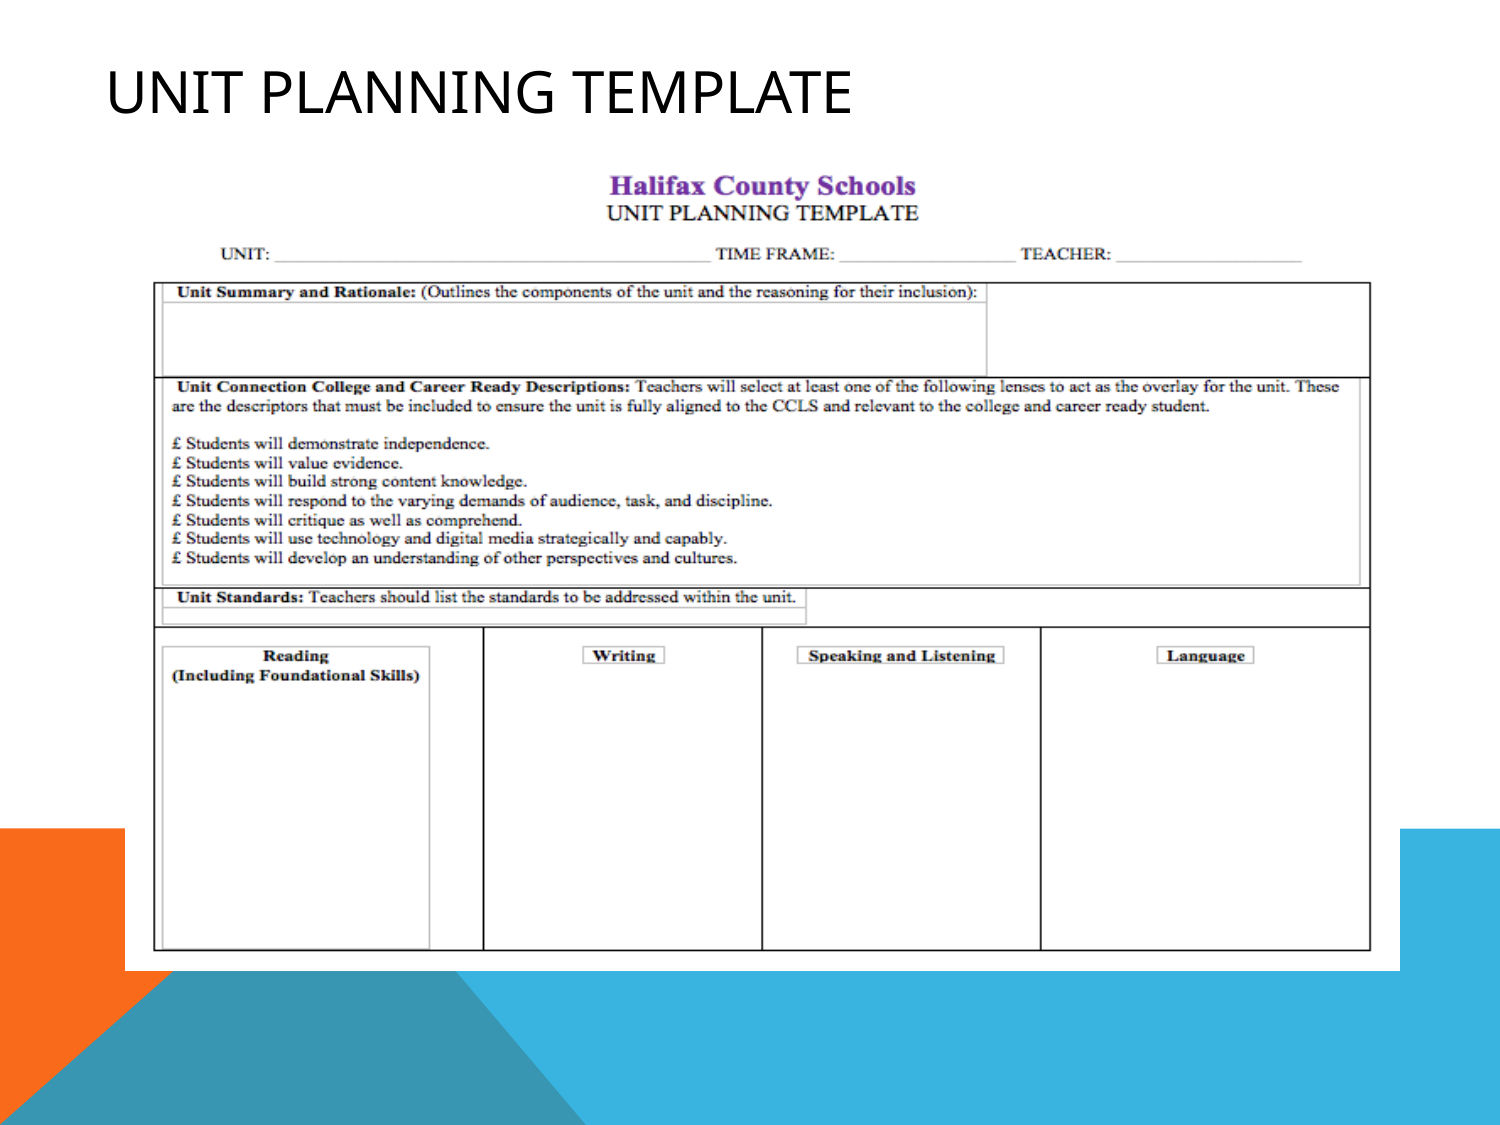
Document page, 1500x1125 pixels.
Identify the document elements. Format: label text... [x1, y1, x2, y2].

title Unit Planning Template [90, 17, 1410, 163]
picture [124, 162, 1401, 972]
